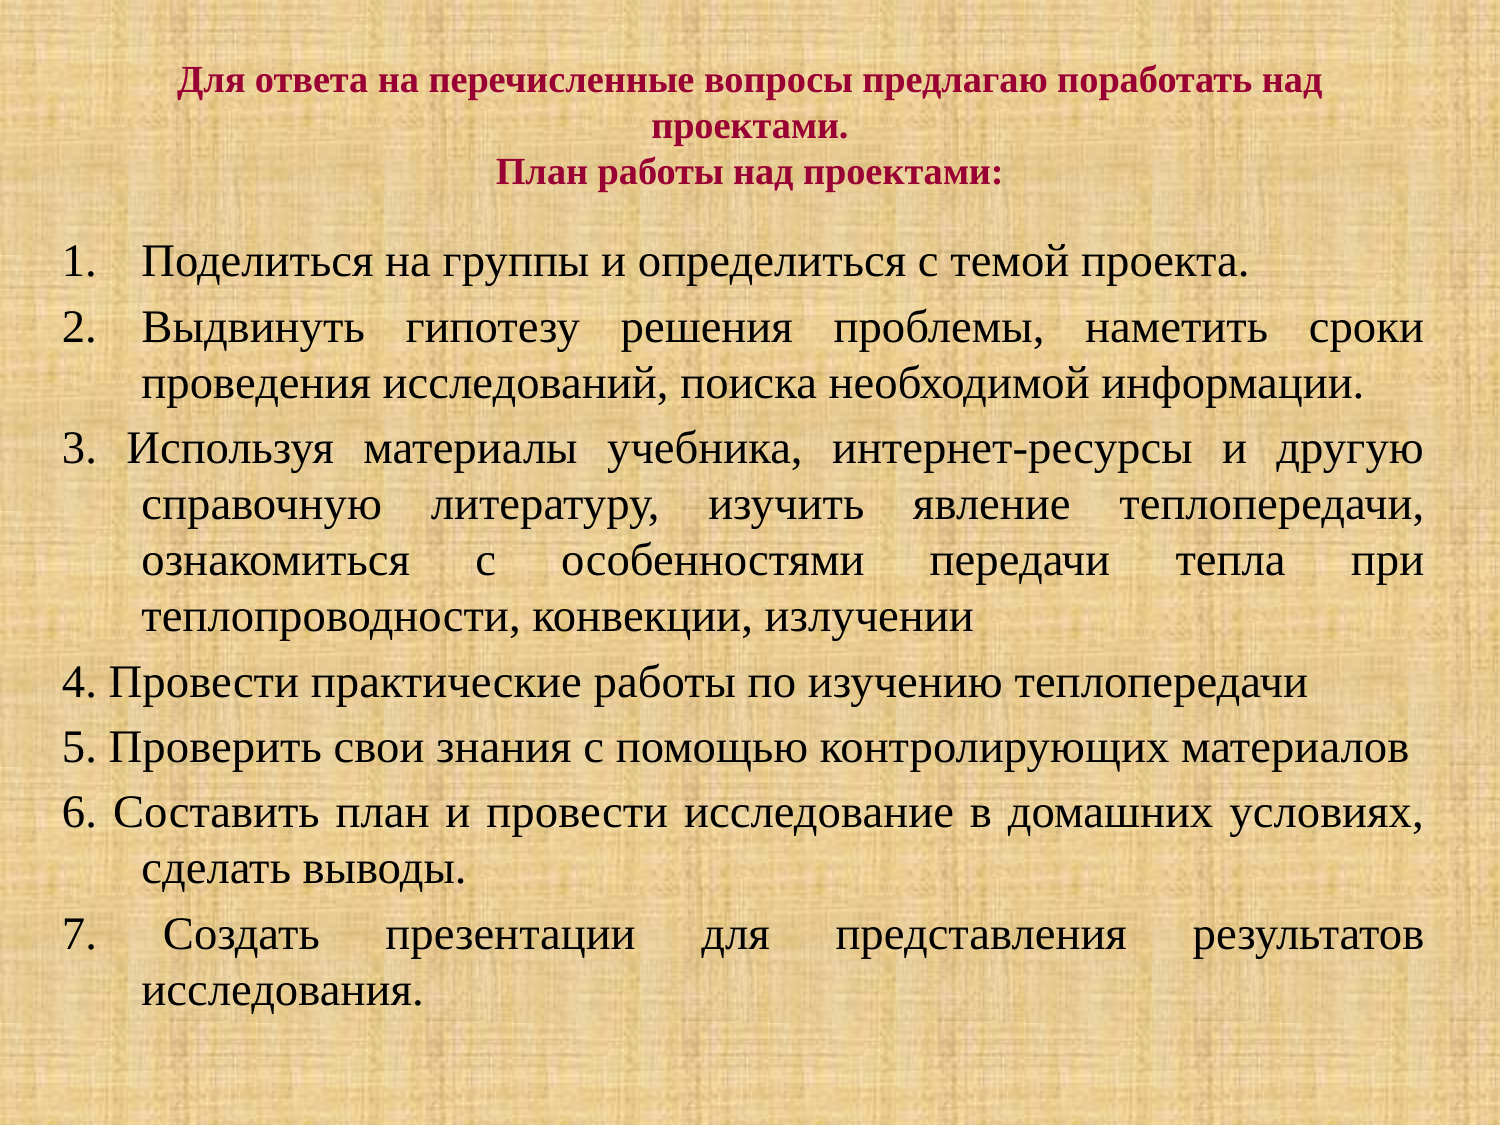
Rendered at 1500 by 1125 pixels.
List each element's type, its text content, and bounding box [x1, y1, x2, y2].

subtitle Поделиться на группы и определиться с темой проекта. Выдвинуть гипотезу решения проблемы, наметить сроки проведения исследований, поиска необходимой информации. 3. Используя материалы учебника, интернет-ресурсы и другую справочную литературу, изучить явление теплопередачи, ознакомиться с особенностями передачи тепла при теплопроводности, конвекции, излучении 4. Провести практические работы по изучению теплопередачи 5. Проверить свои знания с помощью контролирующих материалов 6. Составить план и провести исследование в домашних условиях, сделать выводы. 7. Создать презентации для представления результатов исследования. [46, 222, 1442, 1067]
title Для ответа на перечисленные вопросы предлагаю поработать над проектами. План работы над проектами: [112, 46, 1388, 222]
picture [0, 0, 1500, 1125]
